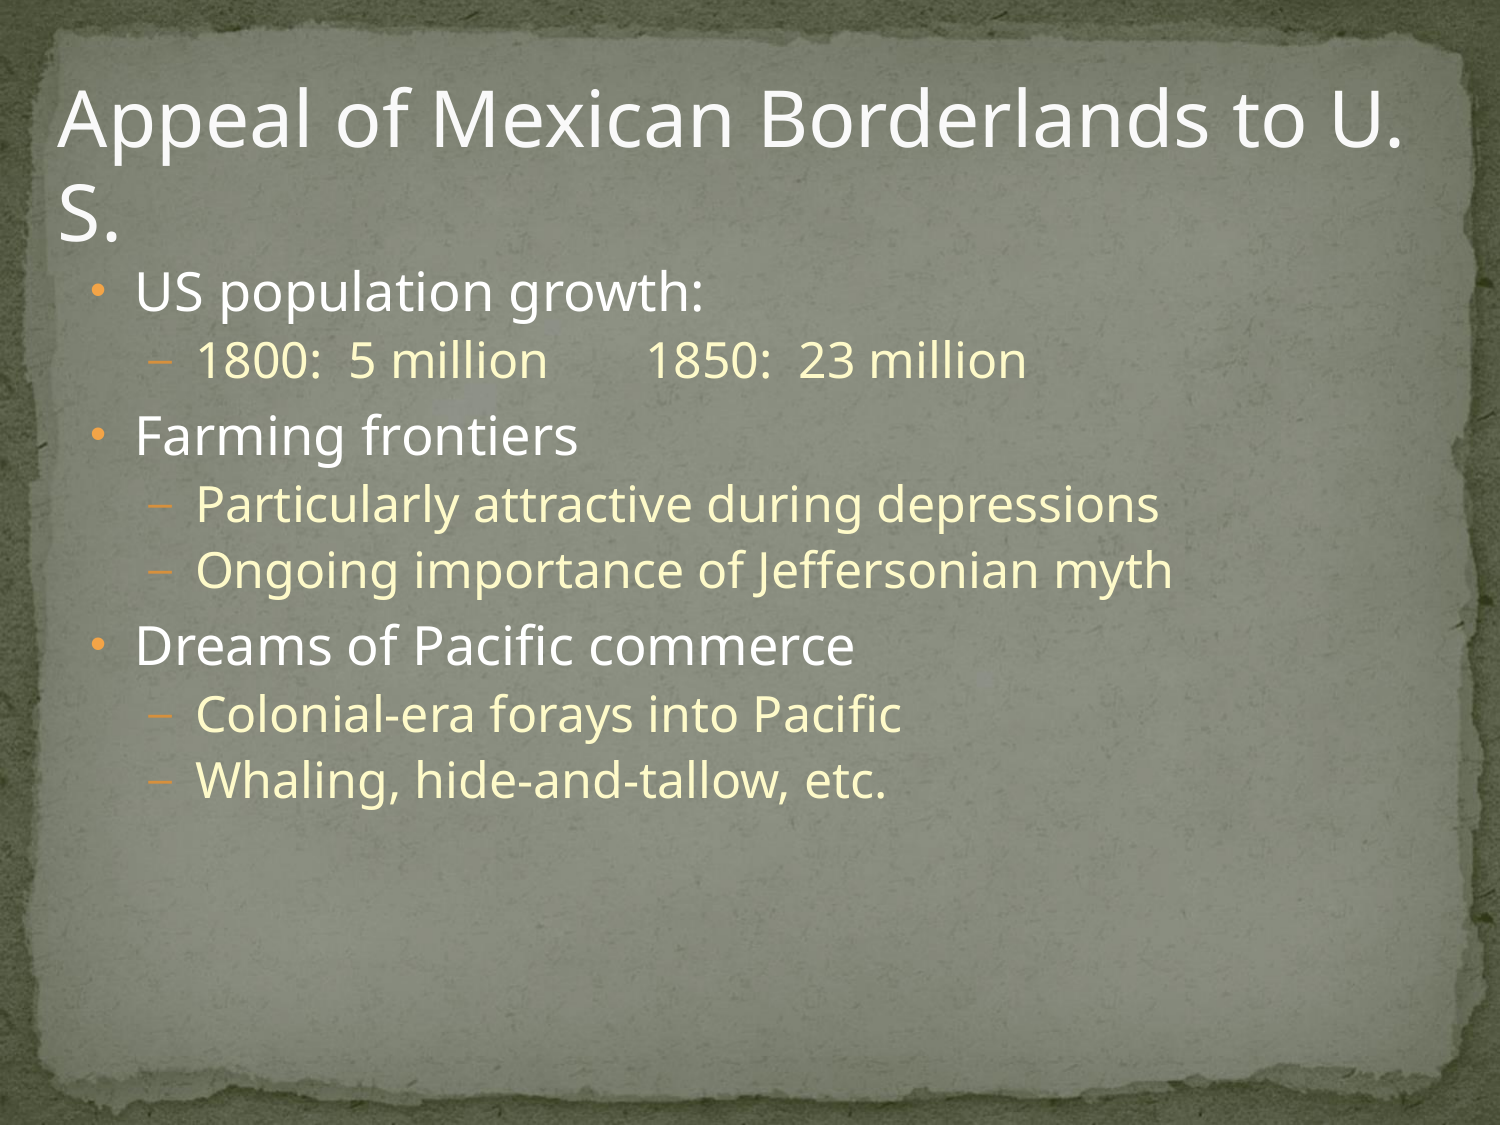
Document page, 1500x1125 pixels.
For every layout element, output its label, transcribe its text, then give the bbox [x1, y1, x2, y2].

list US population growth: 1800: 5 million 1850: 23 million Farming frontiers Particularly attractive during depressions Ongoing importance of Jeffersonian myth Dreams of Pacific commerce Colonial-era forays into Pacific Whaling, hide-and-tallow, etc. [75, 266, 1425, 1000]
title Appeal of Mexican Borderlands to U. S. [42, 24, 1425, 266]
picture [0, 0, 1500, 1125]
